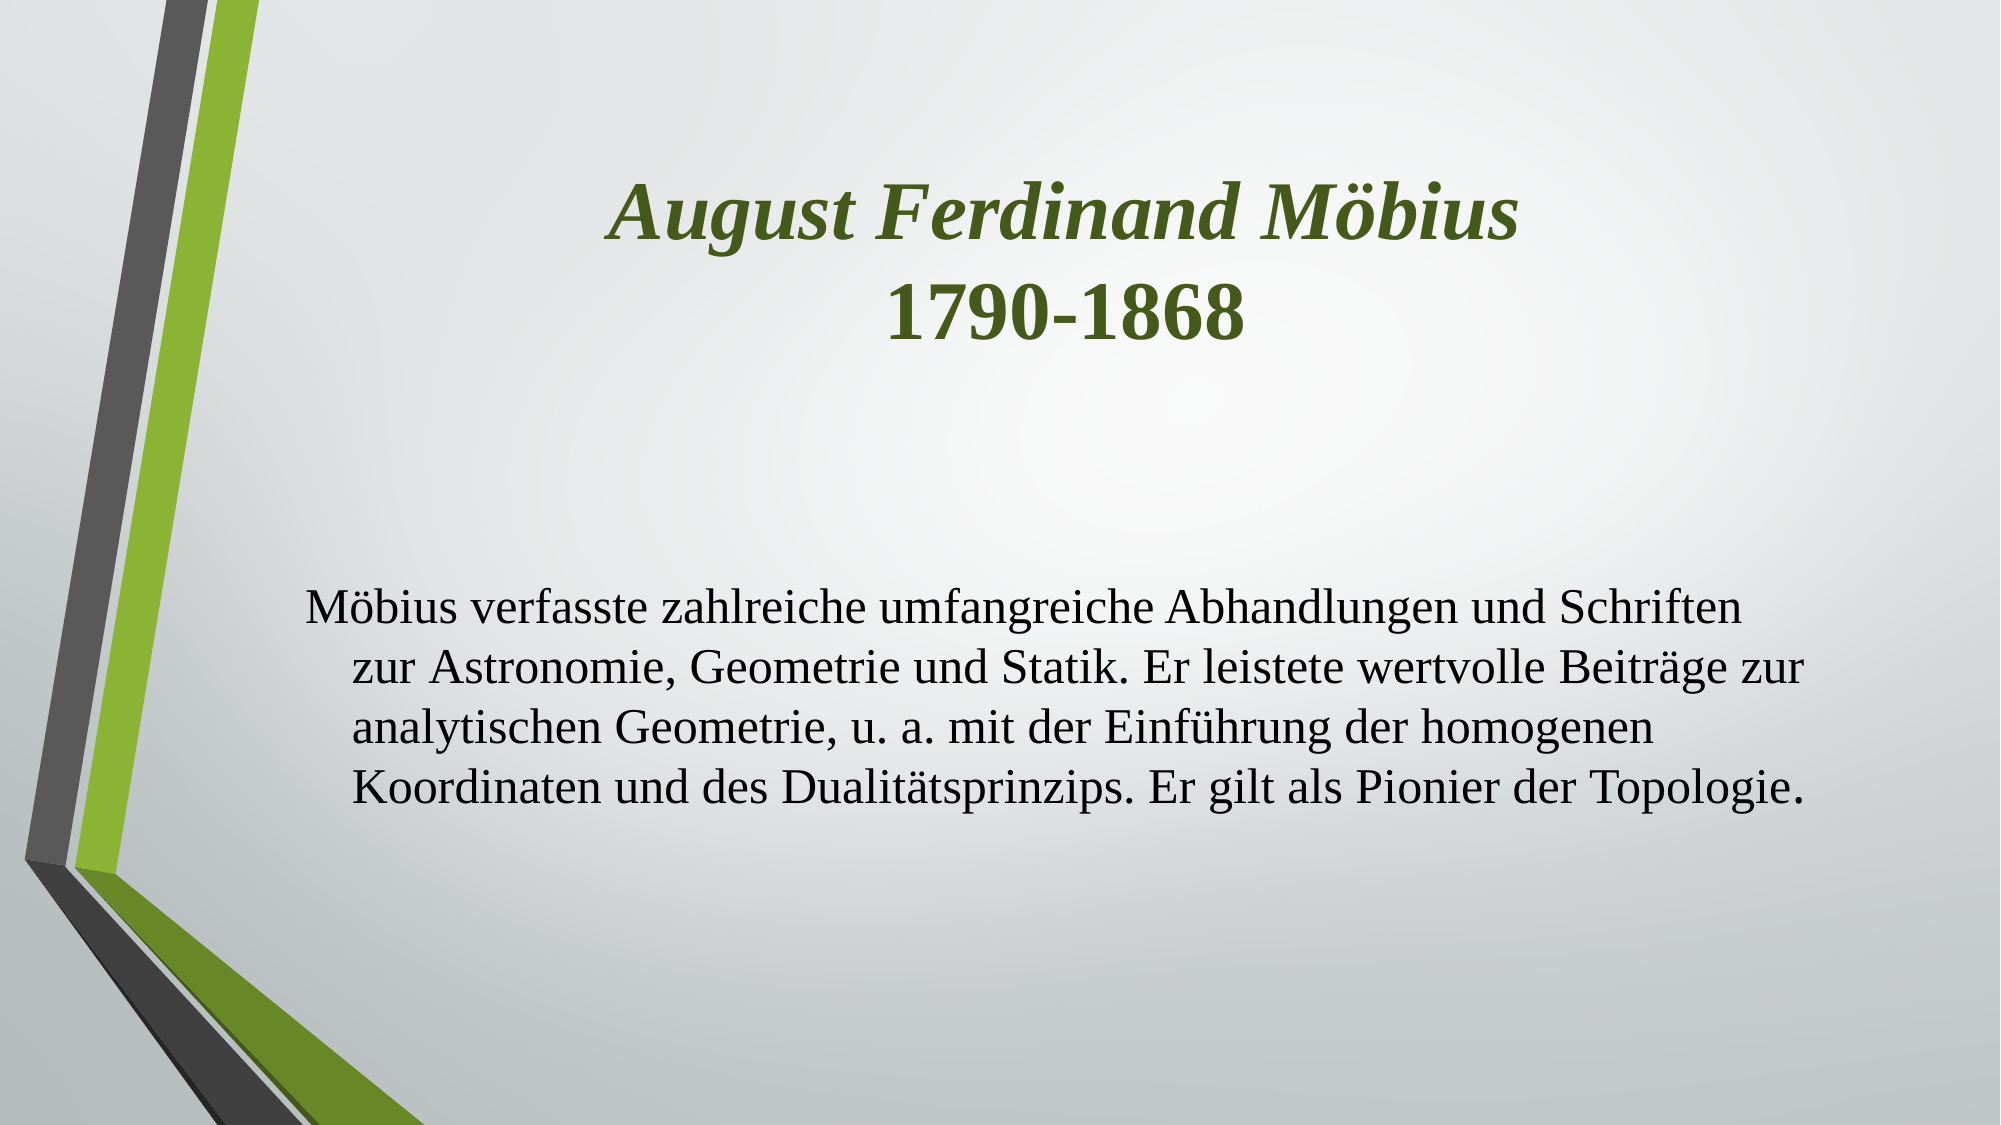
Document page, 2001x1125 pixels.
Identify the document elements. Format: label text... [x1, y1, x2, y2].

title August Ferdinand Möbius 1790-1868 [243, 112, 1887, 400]
list Möbius verfasste zahlreiche umfangreiche Abhandlungen und Schriften zur Astronomie, Geometrie und Statik. Er leistete wertvolle Beiträge zur analytischen Geometrie, u. a. mit der Einführung der homogenen Koordinaten und des Dualitätsprinzips. Er gilt als Pionier der Topologie. [290, 437, 1931, 950]
